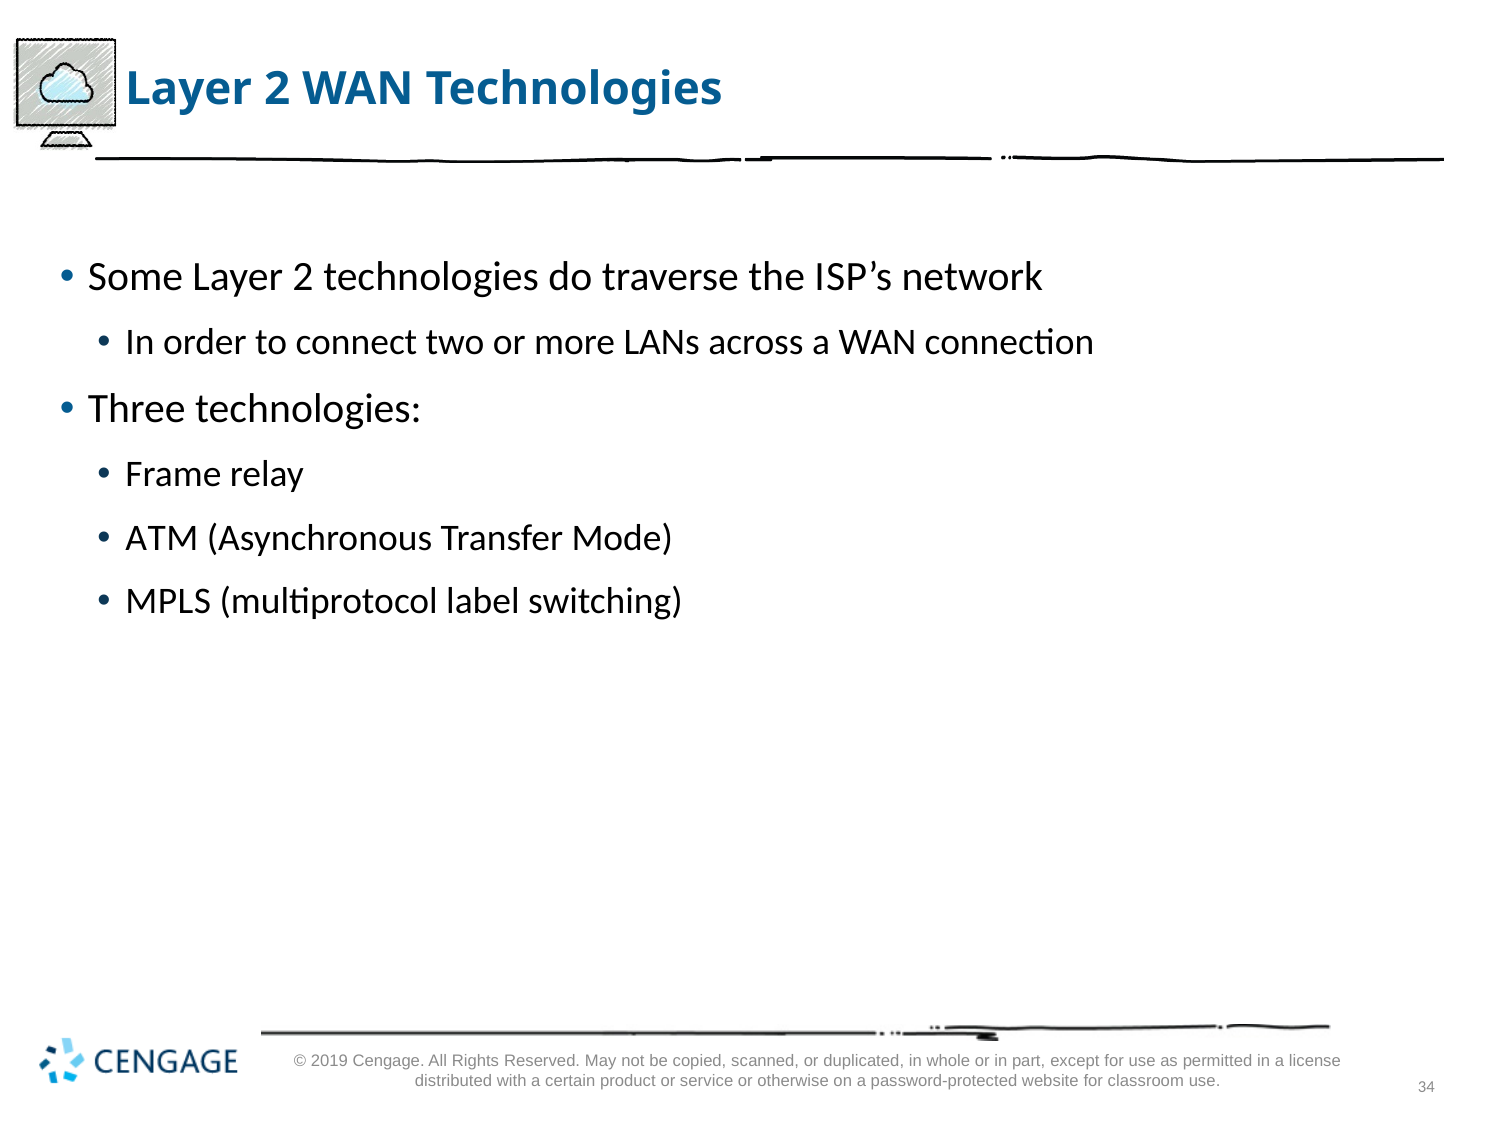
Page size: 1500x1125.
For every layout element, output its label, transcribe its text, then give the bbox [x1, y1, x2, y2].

footer © 2019 Cengage. All Rights Reserved. May not be copied, scanned, or duplicated, in whole or in part, except for use as permitted in a license distributed with a certain product or service or otherwise on a password-protected website for classroom use. [262, 1050, 1375, 1091]
picture [19, 1024, 250, 1096]
picture [13, 36, 117, 151]
picture [261, 1024, 1331, 1041]
list Some Layer 2 technologies do traverse the I S P’s network In order to connect two or more LANs across a WAN connection Three technologies: Frame relay A T M (Asynchronous Transfer Mode) M P L S (multiprotocol label switching) [59, 252, 1441, 627]
picture [95, 155, 1444, 163]
title Layer 2 WAN Technologies [125, 66, 1442, 116]
